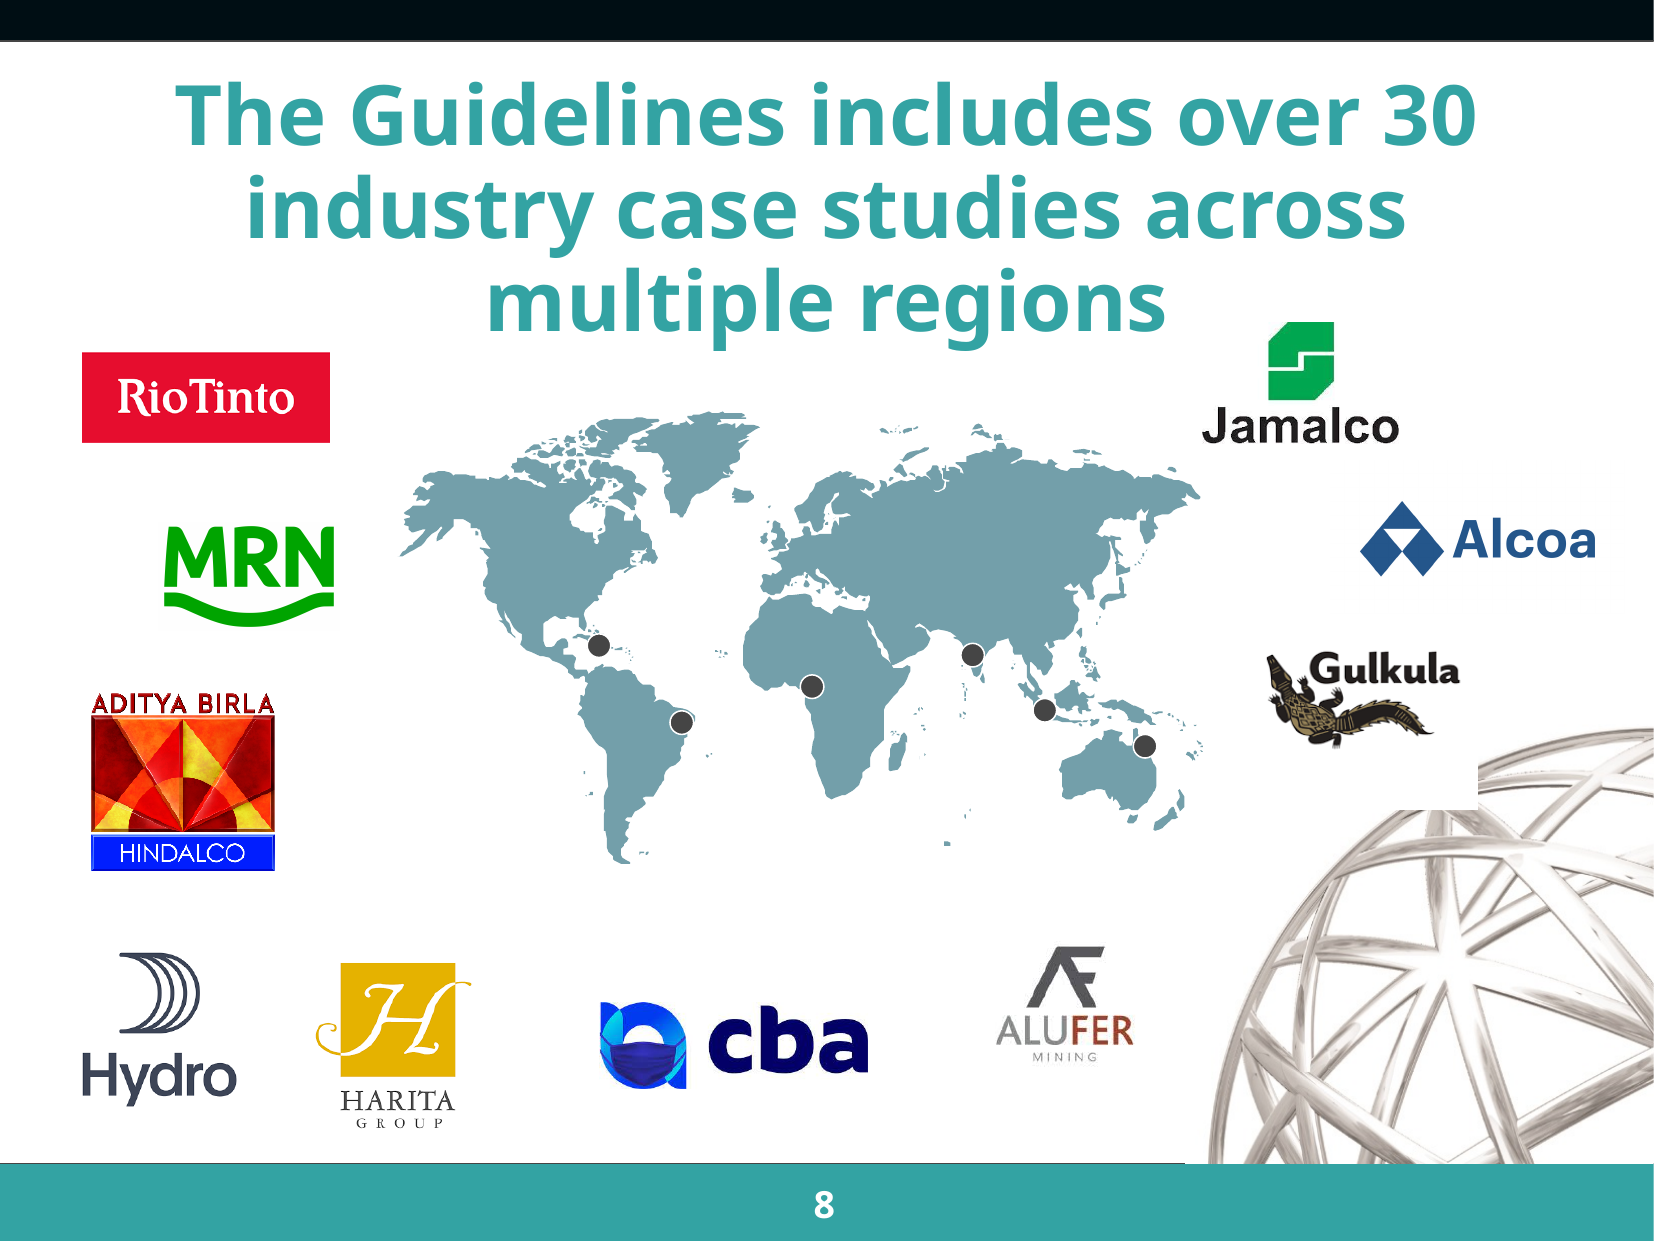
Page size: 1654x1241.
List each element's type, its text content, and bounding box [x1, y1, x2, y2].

text_box [578, 411, 761, 518]
picture [1202, 322, 1399, 444]
picture [71, 673, 294, 891]
text_box [669, 710, 694, 735]
text_box [1126, 814, 1138, 824]
text_box [1196, 739, 1203, 748]
text_box [743, 442, 1201, 800]
picture [82, 352, 330, 443]
text_box [890, 424, 900, 433]
text_box [397, 456, 696, 864]
text_box [899, 427, 912, 434]
text_box [524, 435, 584, 458]
text_box [1058, 727, 1157, 811]
picture [82, 952, 237, 1107]
text_box [1176, 789, 1185, 812]
text_box [800, 674, 824, 699]
title The Guidelines includes over 30 industry case studies across multiple regions [82, 203, 851, 288]
picture [1185, 460, 1654, 1164]
picture [598, 1002, 868, 1089]
text_box [1153, 806, 1179, 831]
text_box [851, 108, 883, 296]
text_box [1133, 734, 1157, 759]
text_box [883, 127, 1654, 203]
text_box [1032, 698, 1057, 723]
text_box [970, 423, 1010, 442]
picture [972, 910, 1158, 1096]
title The Guidelines includes over 30 industry case studies across multiple regions [883, 203, 1571, 288]
text_box [40, 127, 851, 203]
text_box [587, 633, 611, 658]
picture [158, 522, 340, 631]
text_box [879, 427, 889, 434]
picture [298, 940, 497, 1151]
text_box [960, 643, 985, 667]
